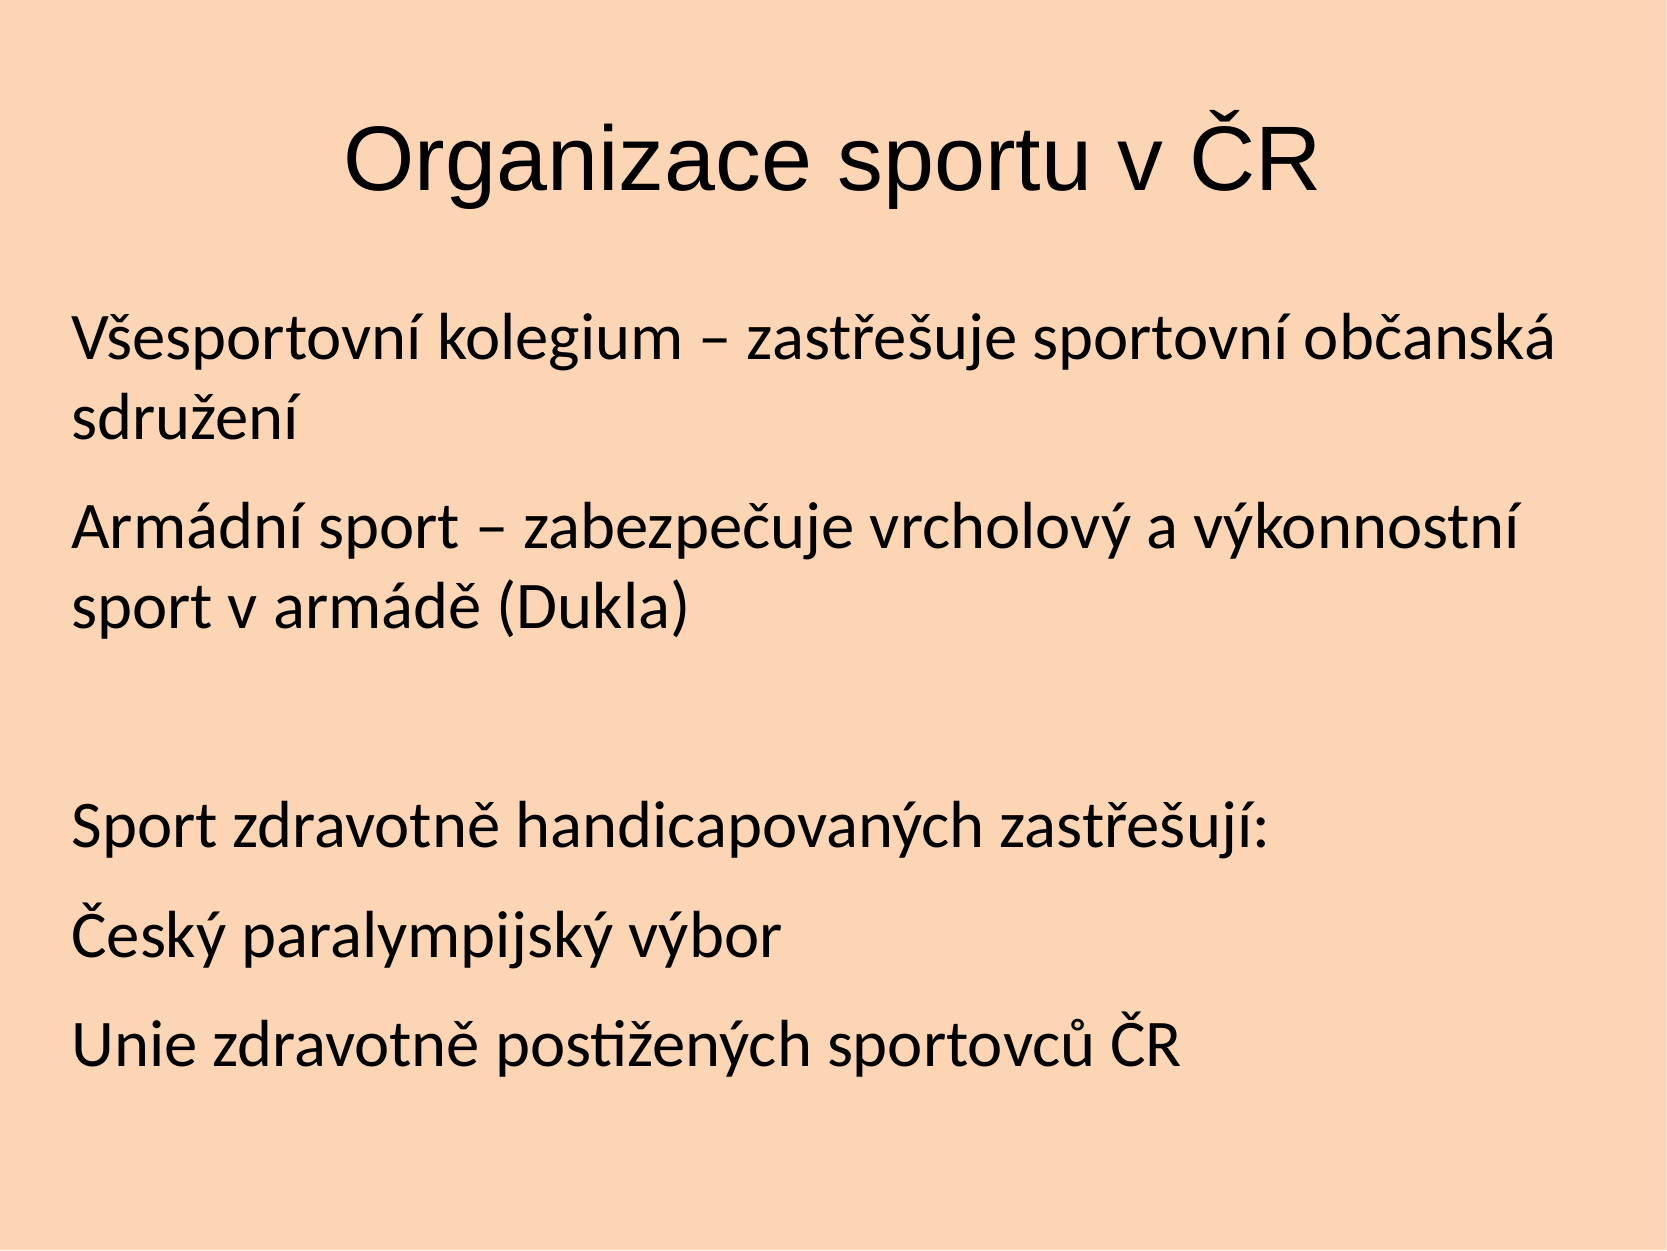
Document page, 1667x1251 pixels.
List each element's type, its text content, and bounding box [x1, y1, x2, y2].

list Všesportovní kolegium – zastřešuje sportovní občanská sdružení Armádní sport – zabezpečuje vrcholový a výkonnostní sport v armádě (Dukla) Sport zdravotně handicapovaných zastřešují: Český paralympijský výbor Unie zdravotně postižených sportovců ČR [53, 292, 1613, 1204]
title Organizace sportu v ČR [83, 49, 1584, 259]
